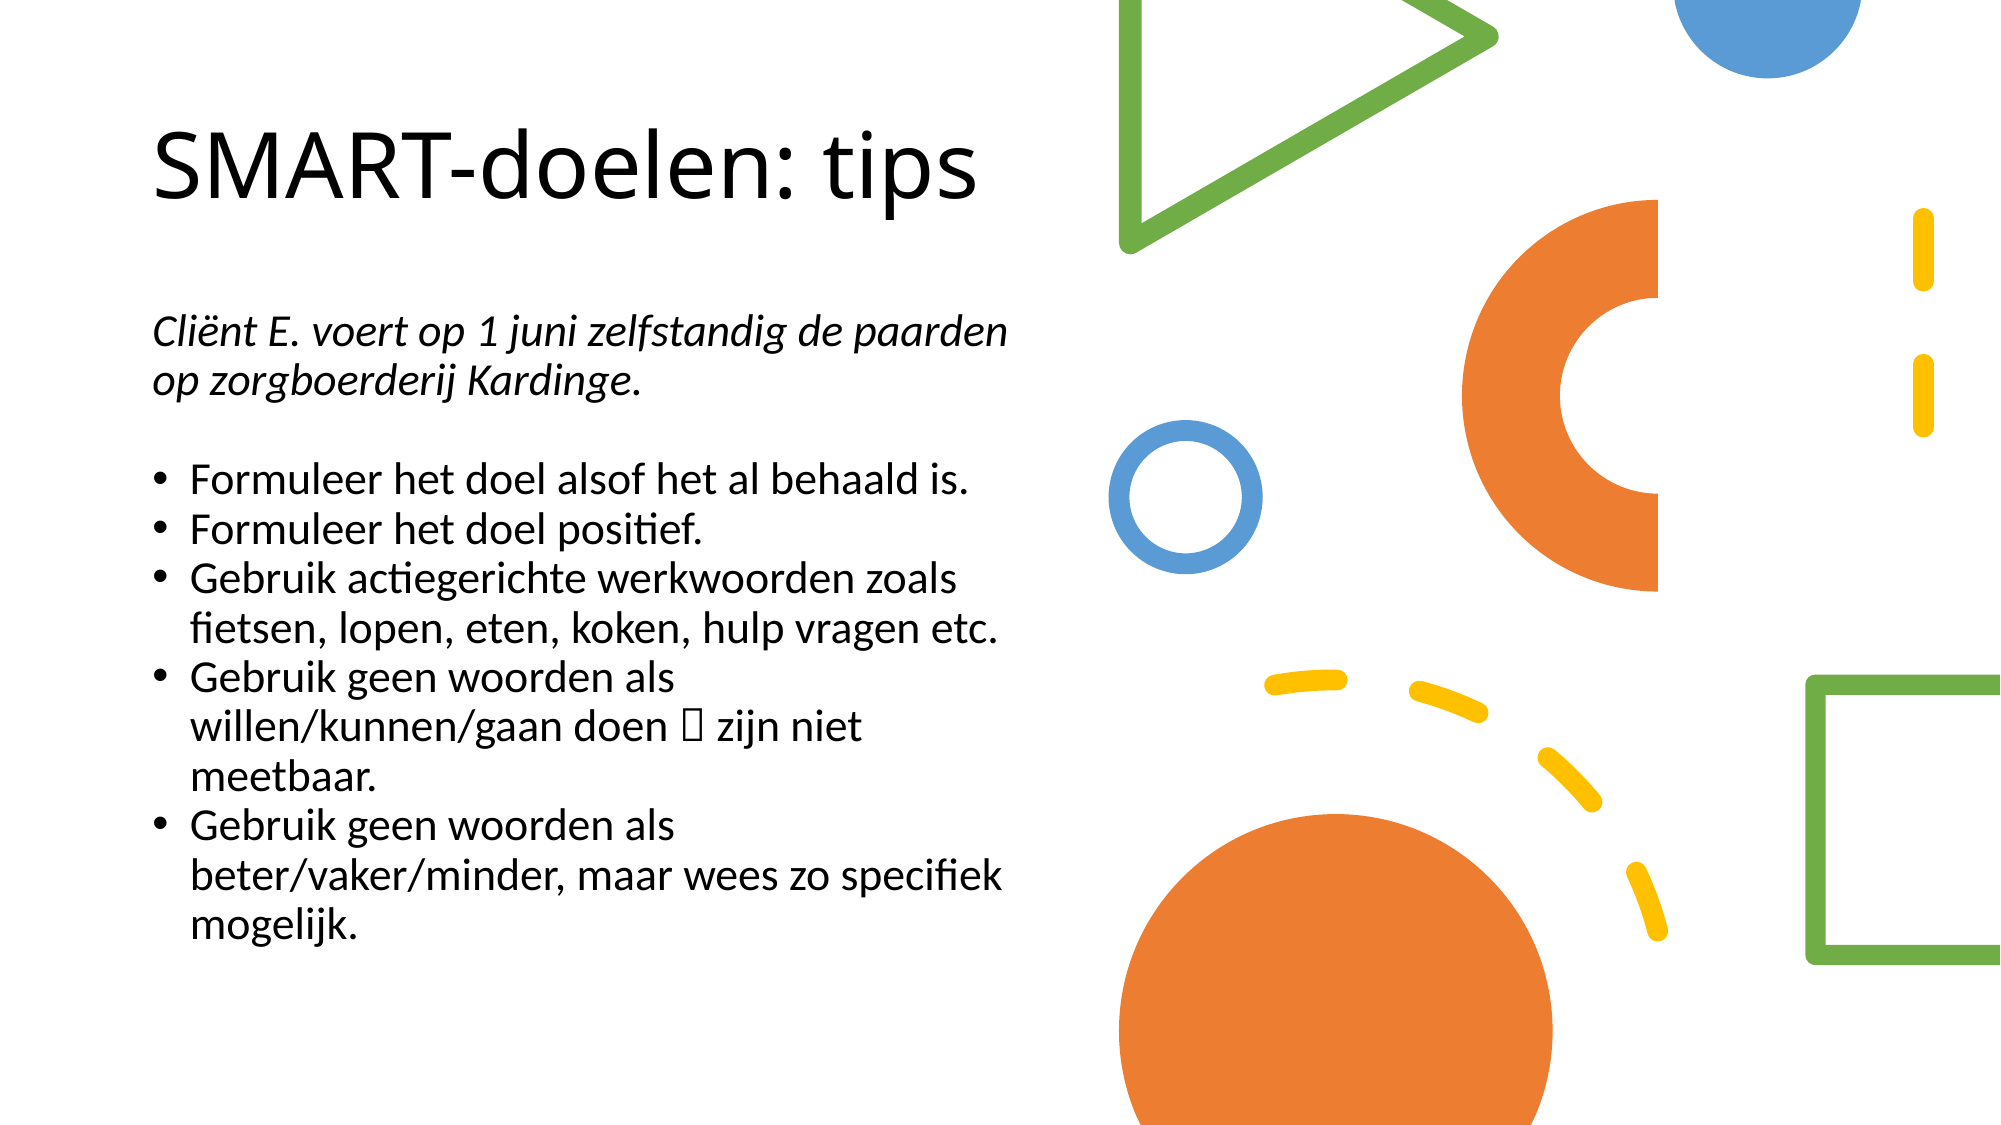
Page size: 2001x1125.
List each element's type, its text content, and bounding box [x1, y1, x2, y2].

title SMART-doelen: tips [137, 59, 1050, 278]
text_box [1673, 0, 1862, 80]
text_box [1805, 674, 2000, 966]
text_box [1460, 198, 1659, 593]
text_box [1118, 0, 1499, 255]
text_box [0, 0, 2000, 1125]
text_box [1117, 429, 1254, 565]
text_box [1274, 679, 1664, 977]
text_box [1117, 813, 1554, 1125]
list Cliënt E. voert op 1 juni zelfstandig de paarden op zorgboerderij Kardinge. Formuleer het doel alsof het al behaald is. Formuleer het doel positief. Gebruik actiegerichte werkwoorden zoals fietsen, lopen, eten, koken, hulp vragen etc. Gebruik geen woorden als willen/kunnen/gaan doen  zijn niet meetbaar. Gebruik geen woorden als beter/vaker/minder, maar wees zo specifiek mogelijk. [137, 299, 1050, 1014]
